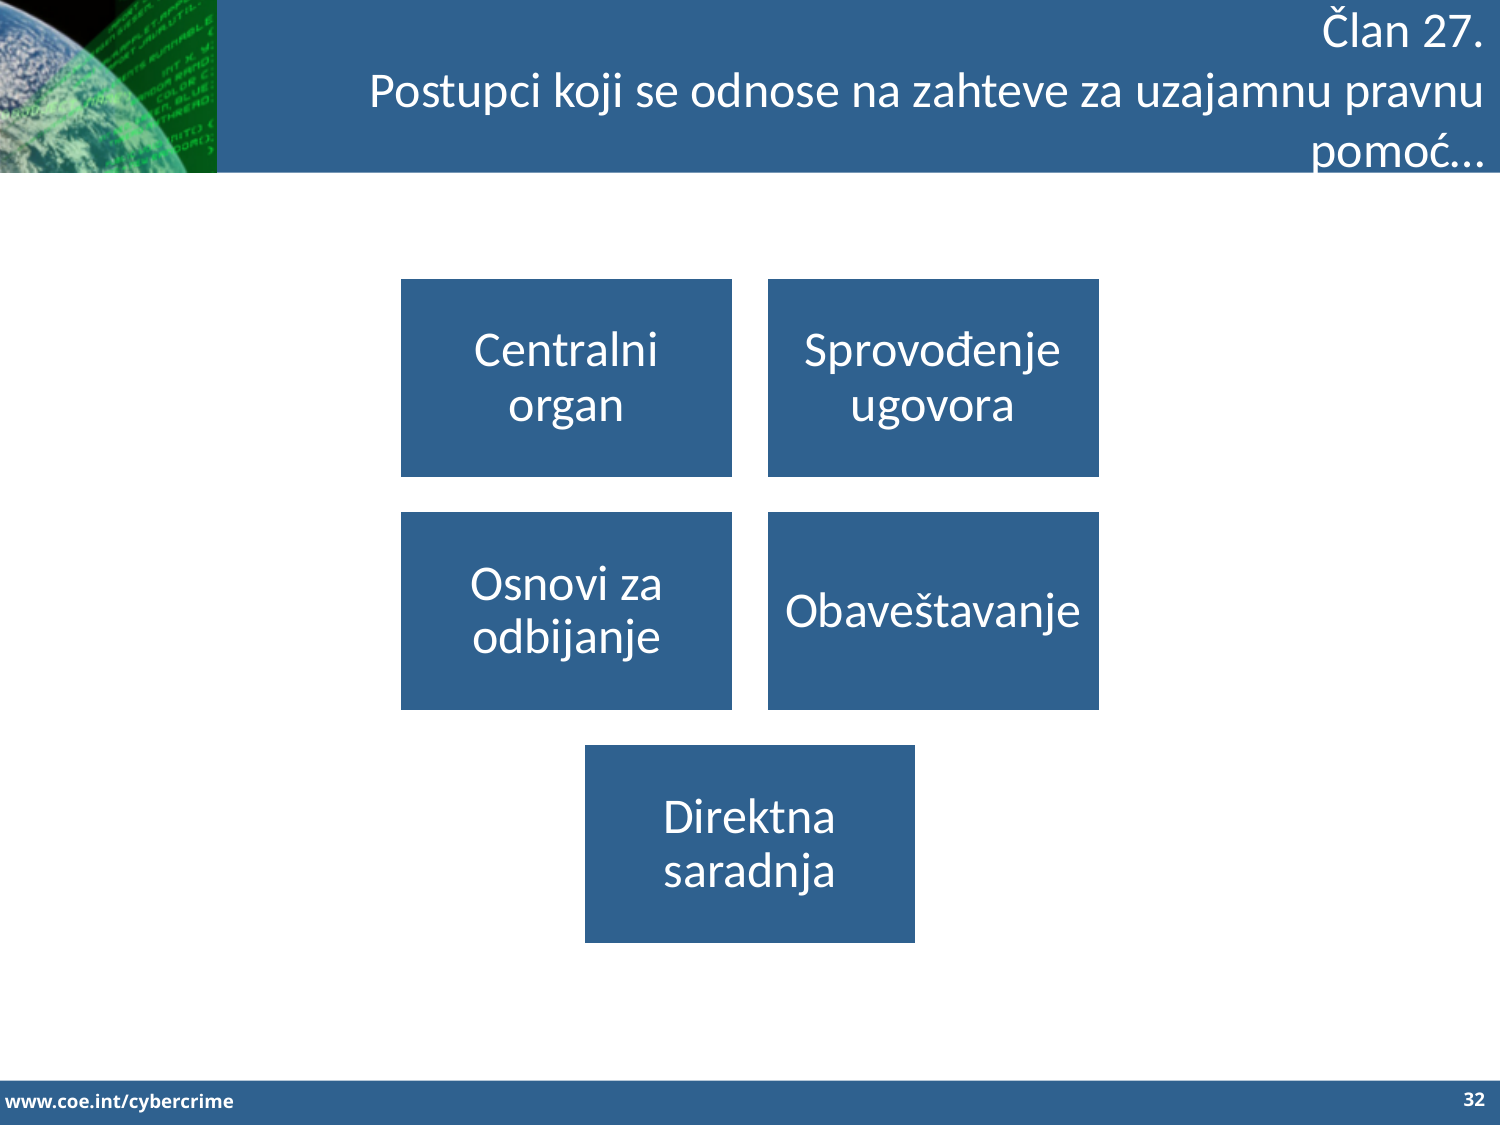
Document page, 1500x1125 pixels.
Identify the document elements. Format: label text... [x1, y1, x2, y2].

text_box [249, 277, 1250, 945]
picture [0, 1, 217, 173]
text_box Član 27. Postupci koji se odnose na zahteve za uzajamnu pravnu pomoć… [274, 11, 1500, 164]
slide_number 32 [1149, 1079, 1500, 1125]
